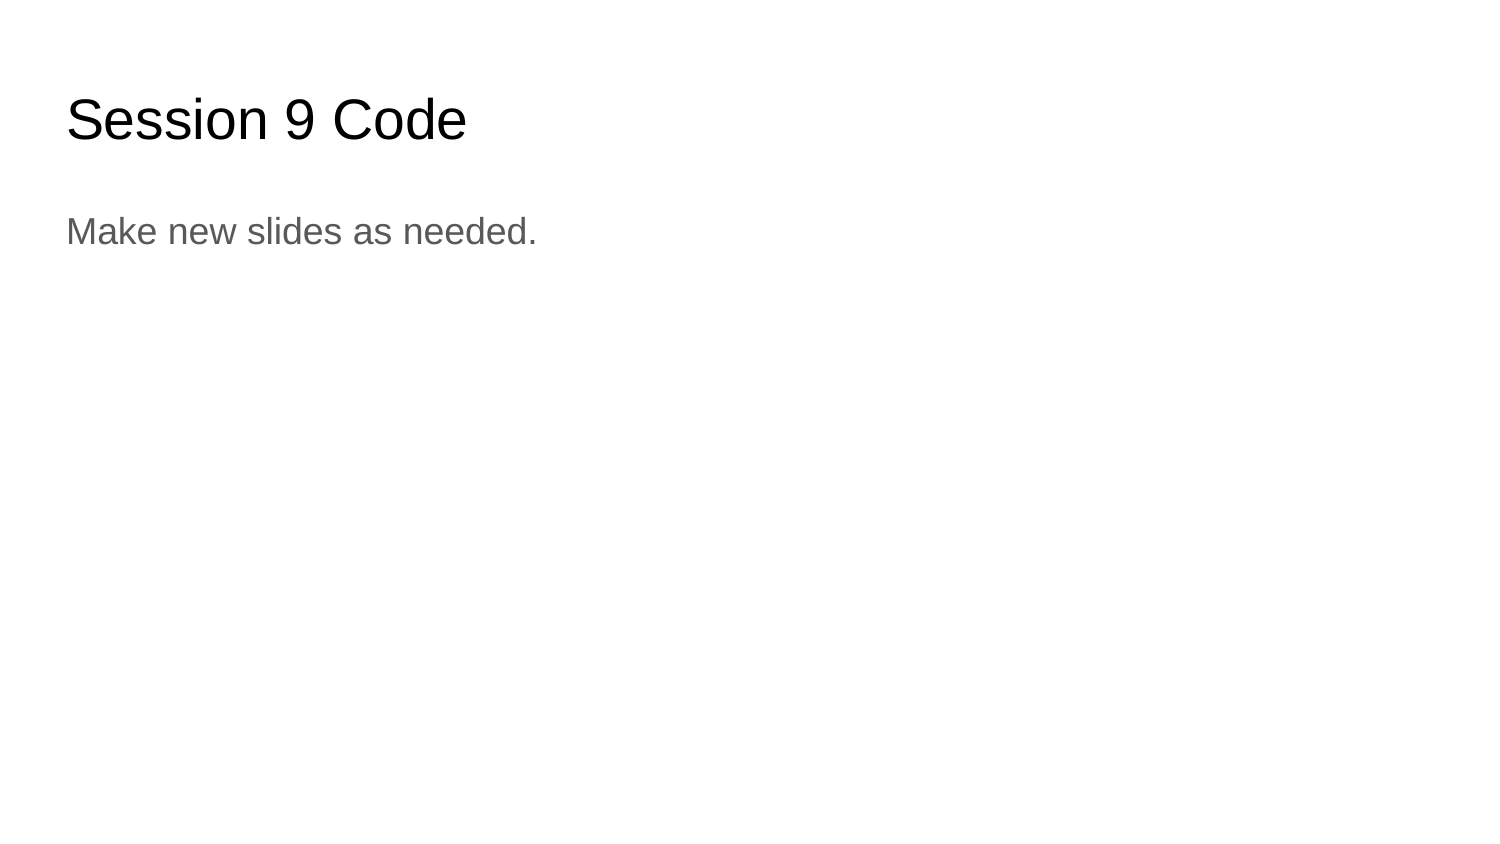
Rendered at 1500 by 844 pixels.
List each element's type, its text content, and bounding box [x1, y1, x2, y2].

title Session 9 Code [51, 72, 1449, 167]
list Make new slides as needed. [51, 189, 1449, 750]
